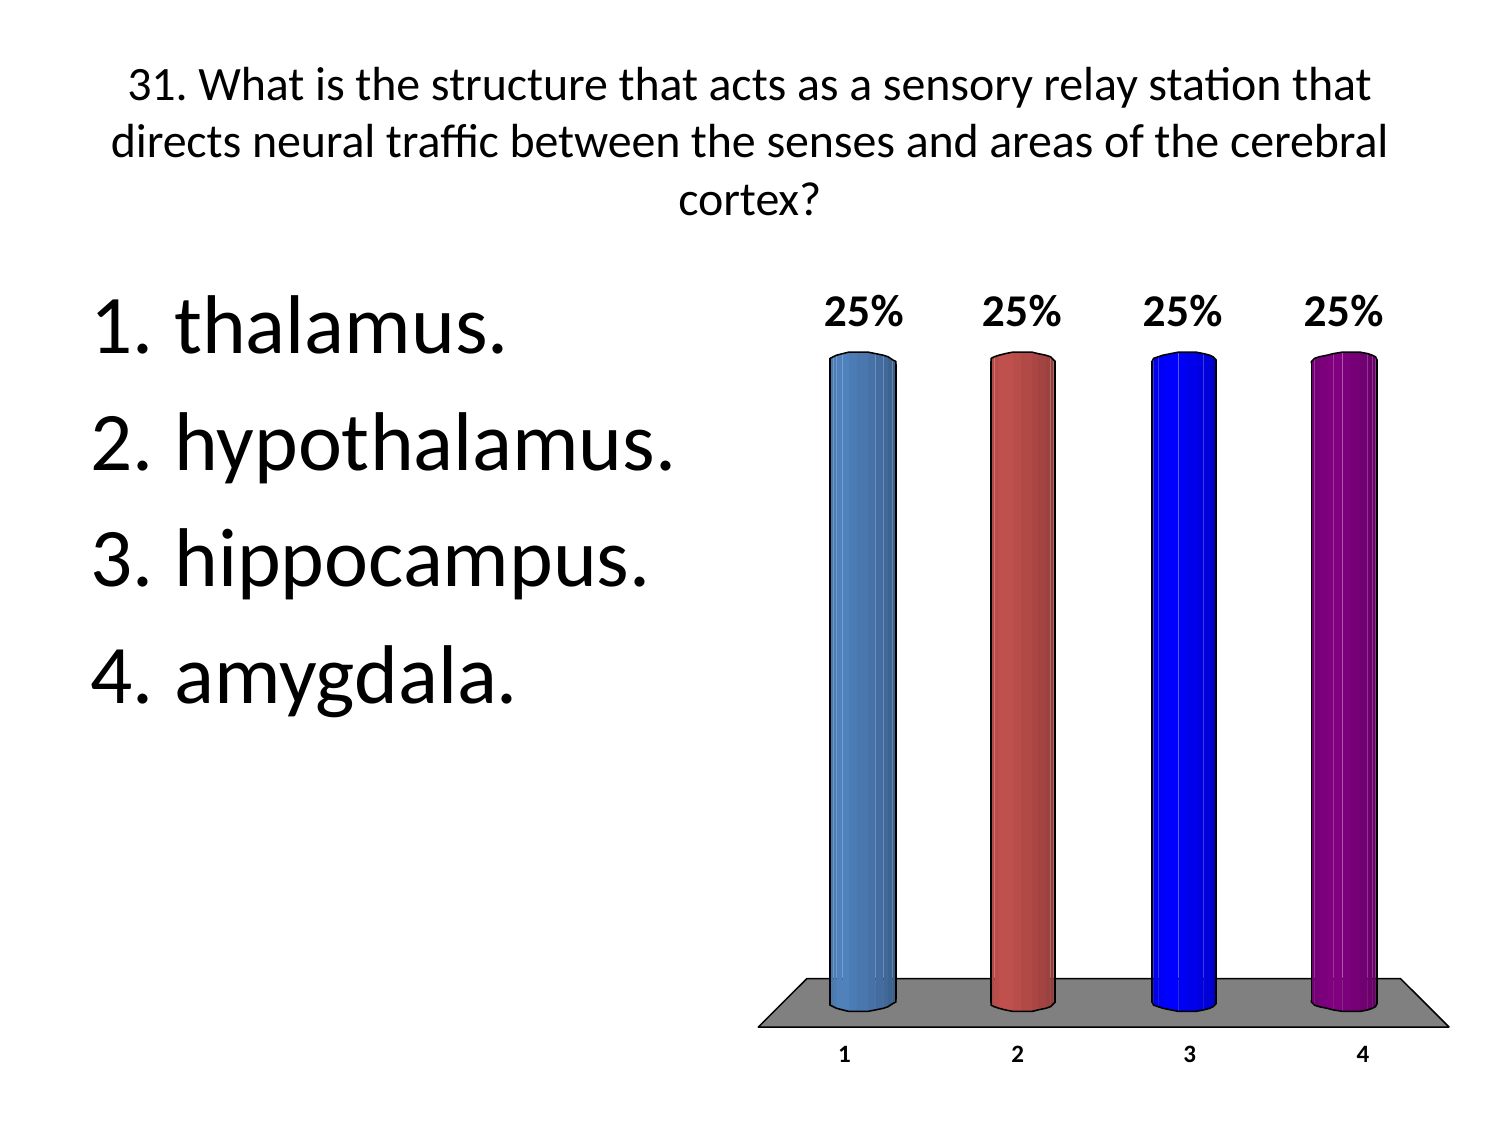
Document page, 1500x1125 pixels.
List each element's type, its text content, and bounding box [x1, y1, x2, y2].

list thalamus. hypothalamus. hippocampus. amygdala. [75, 262, 750, 1005]
title 31. What is the structure that acts as a sensory relay station that directs neural traffic between the senses and areas of the cerebral cortex? [75, 45, 1425, 233]
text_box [739, 270, 1490, 1115]
